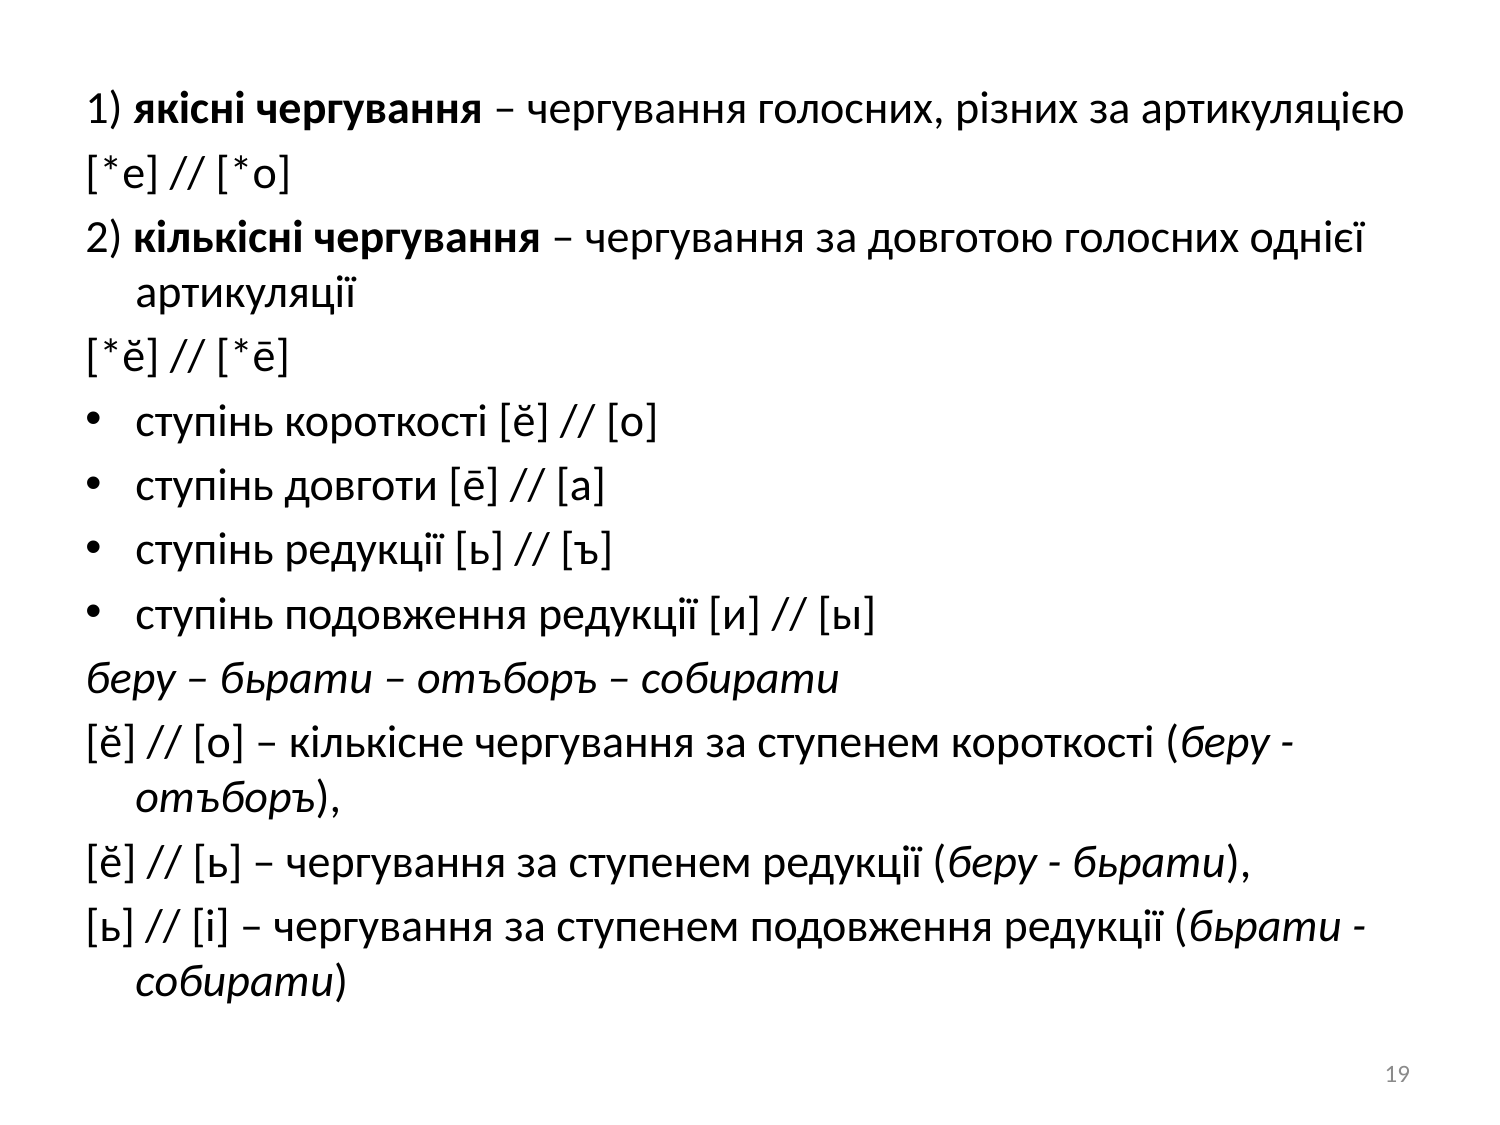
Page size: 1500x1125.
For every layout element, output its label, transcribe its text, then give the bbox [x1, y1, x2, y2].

slide_number 19 [1074, 1042, 1425, 1103]
list 1) якісні чергування – чергування голосних, різних за артикуляцією [*e] // [*o] 2) кількісні чергування – чергування за довготою голосних однієї артикуляції [*ĕ] // [*ē] ступінь короткості [ĕ] // [о] ступінь довготи [ē] // [а] ступінь редукції [ь] // [ъ] ступінь подовження редукції [и] // [ы] беру – бьрати – отъборъ – собирати [ĕ] // [о] – кількісне чергування за ступенем короткості (беру - отъборъ), [ĕ] // [ь] – чергування за ступенем редукції (беру - бьрати), [ь] // [i] – чергування за ступенем подовження редукції (бьрати - собирати) [70, 70, 1421, 1079]
